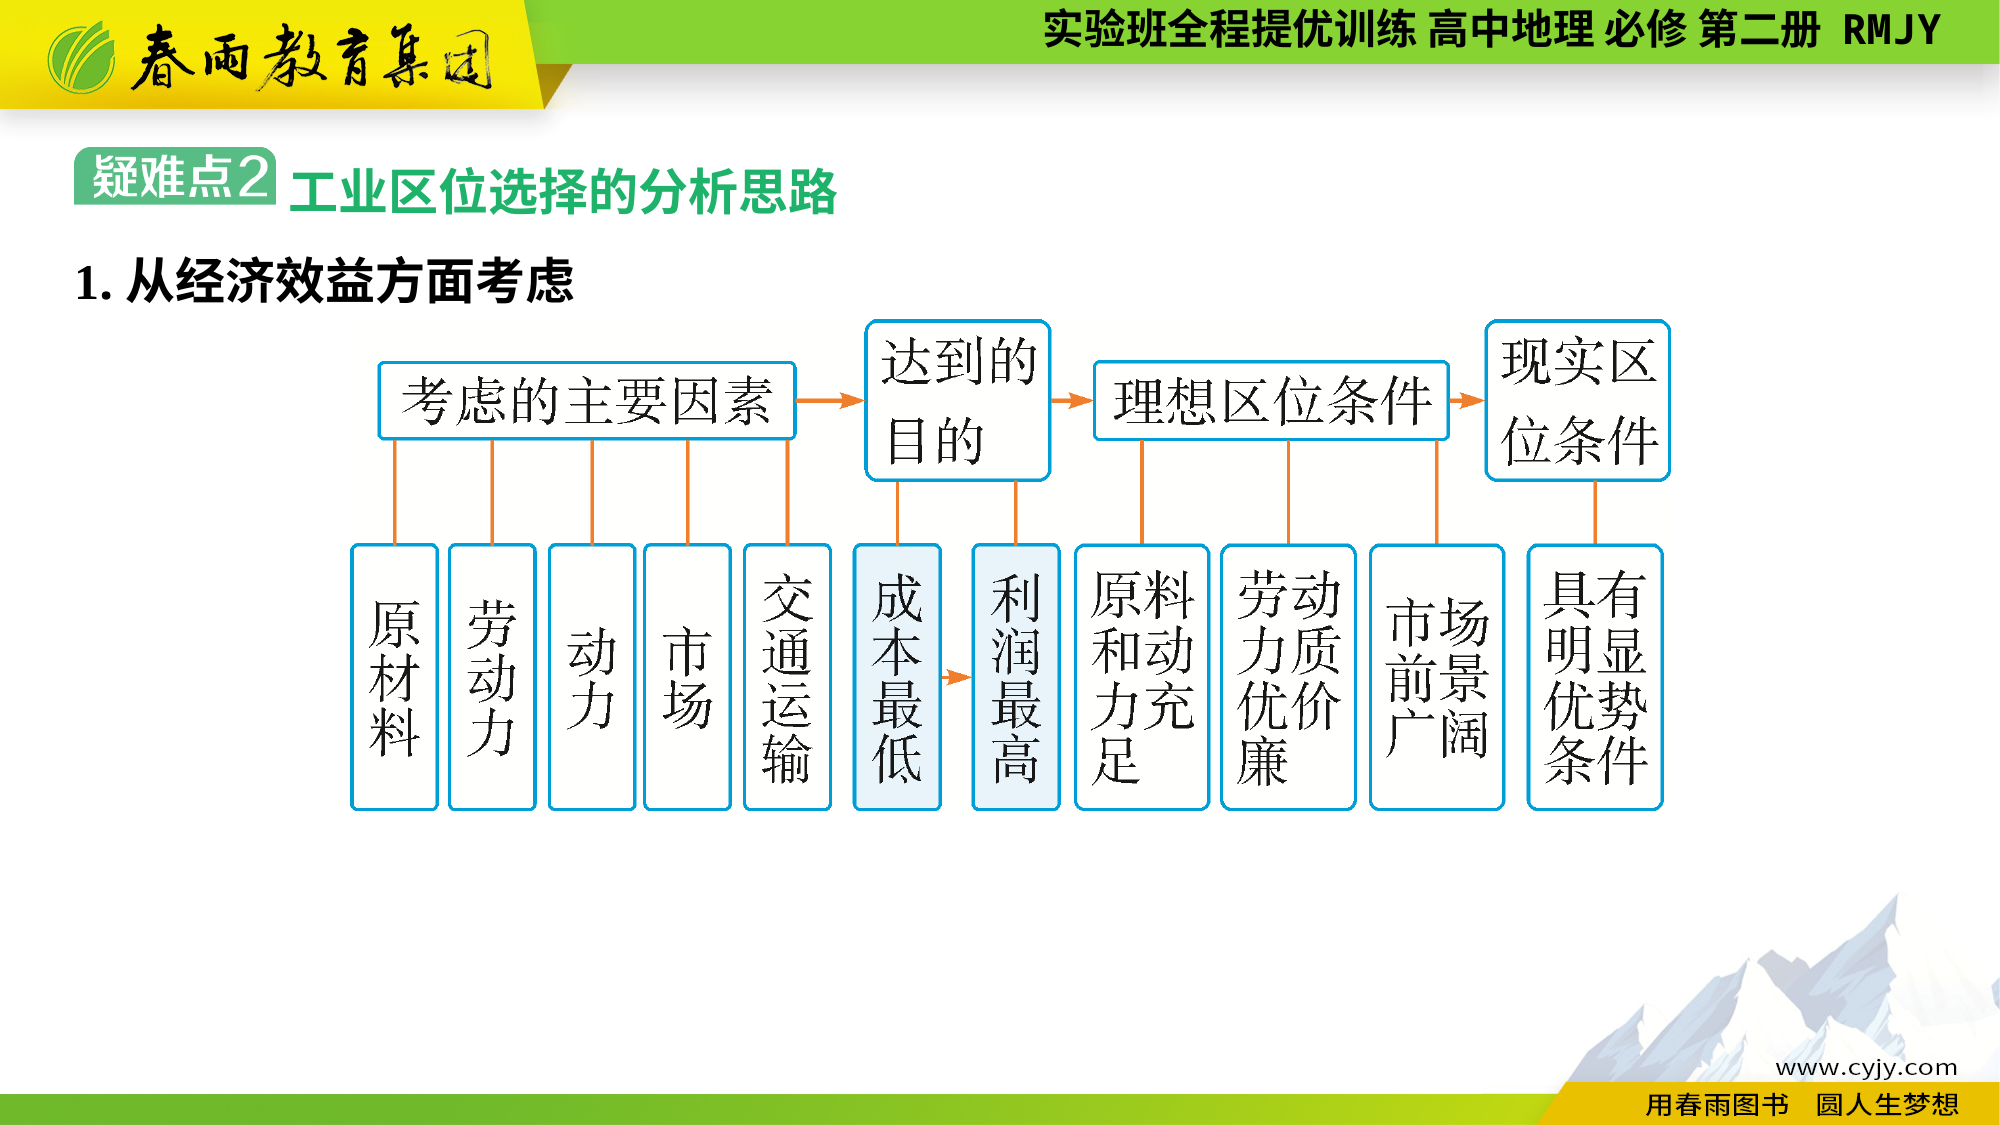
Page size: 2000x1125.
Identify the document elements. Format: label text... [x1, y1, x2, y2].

picture [0, 0, 2000, 1125]
list 工业区位选择的分析思路 1.从经济效益方面考虑 [59, 122, 1944, 320]
